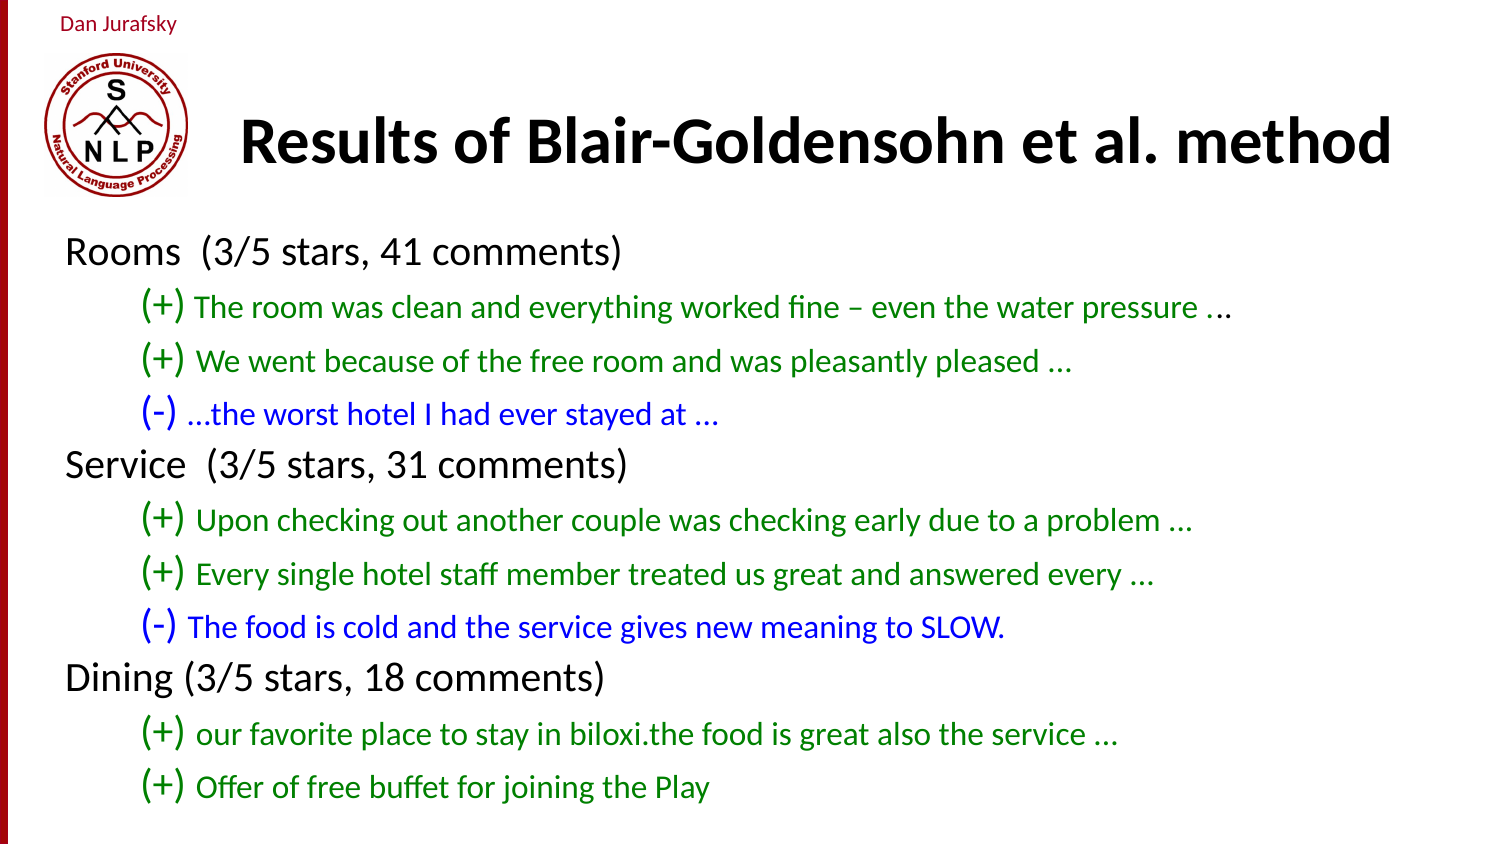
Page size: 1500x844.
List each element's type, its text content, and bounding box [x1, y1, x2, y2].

list Rooms (3/5 stars, 41 comments) (+) The room was clean and everything worked fine – even the water pressure ... (+) We went because of the free room and was pleasantly pleased ... (-) …the worst hotel I had ever stayed at ... Service (3/5 stars, 31 comments) (+) Upon checking out another couple was checking early due to a problem ... (+) Every single hotel staff member treated us great and answered every ... (-) The food is cold and the service gives new meaning to SLOW. Dining (3/5 stars, 18 comments) (+) our favorite place to stay in biloxi.the food is great also the service ... (+) Offer of free buffet for joining the Play [50, 221, 1450, 844]
picture [44, 53, 188, 197]
title Results of Blair-Goldensohn et al. method [225, 62, 1450, 185]
